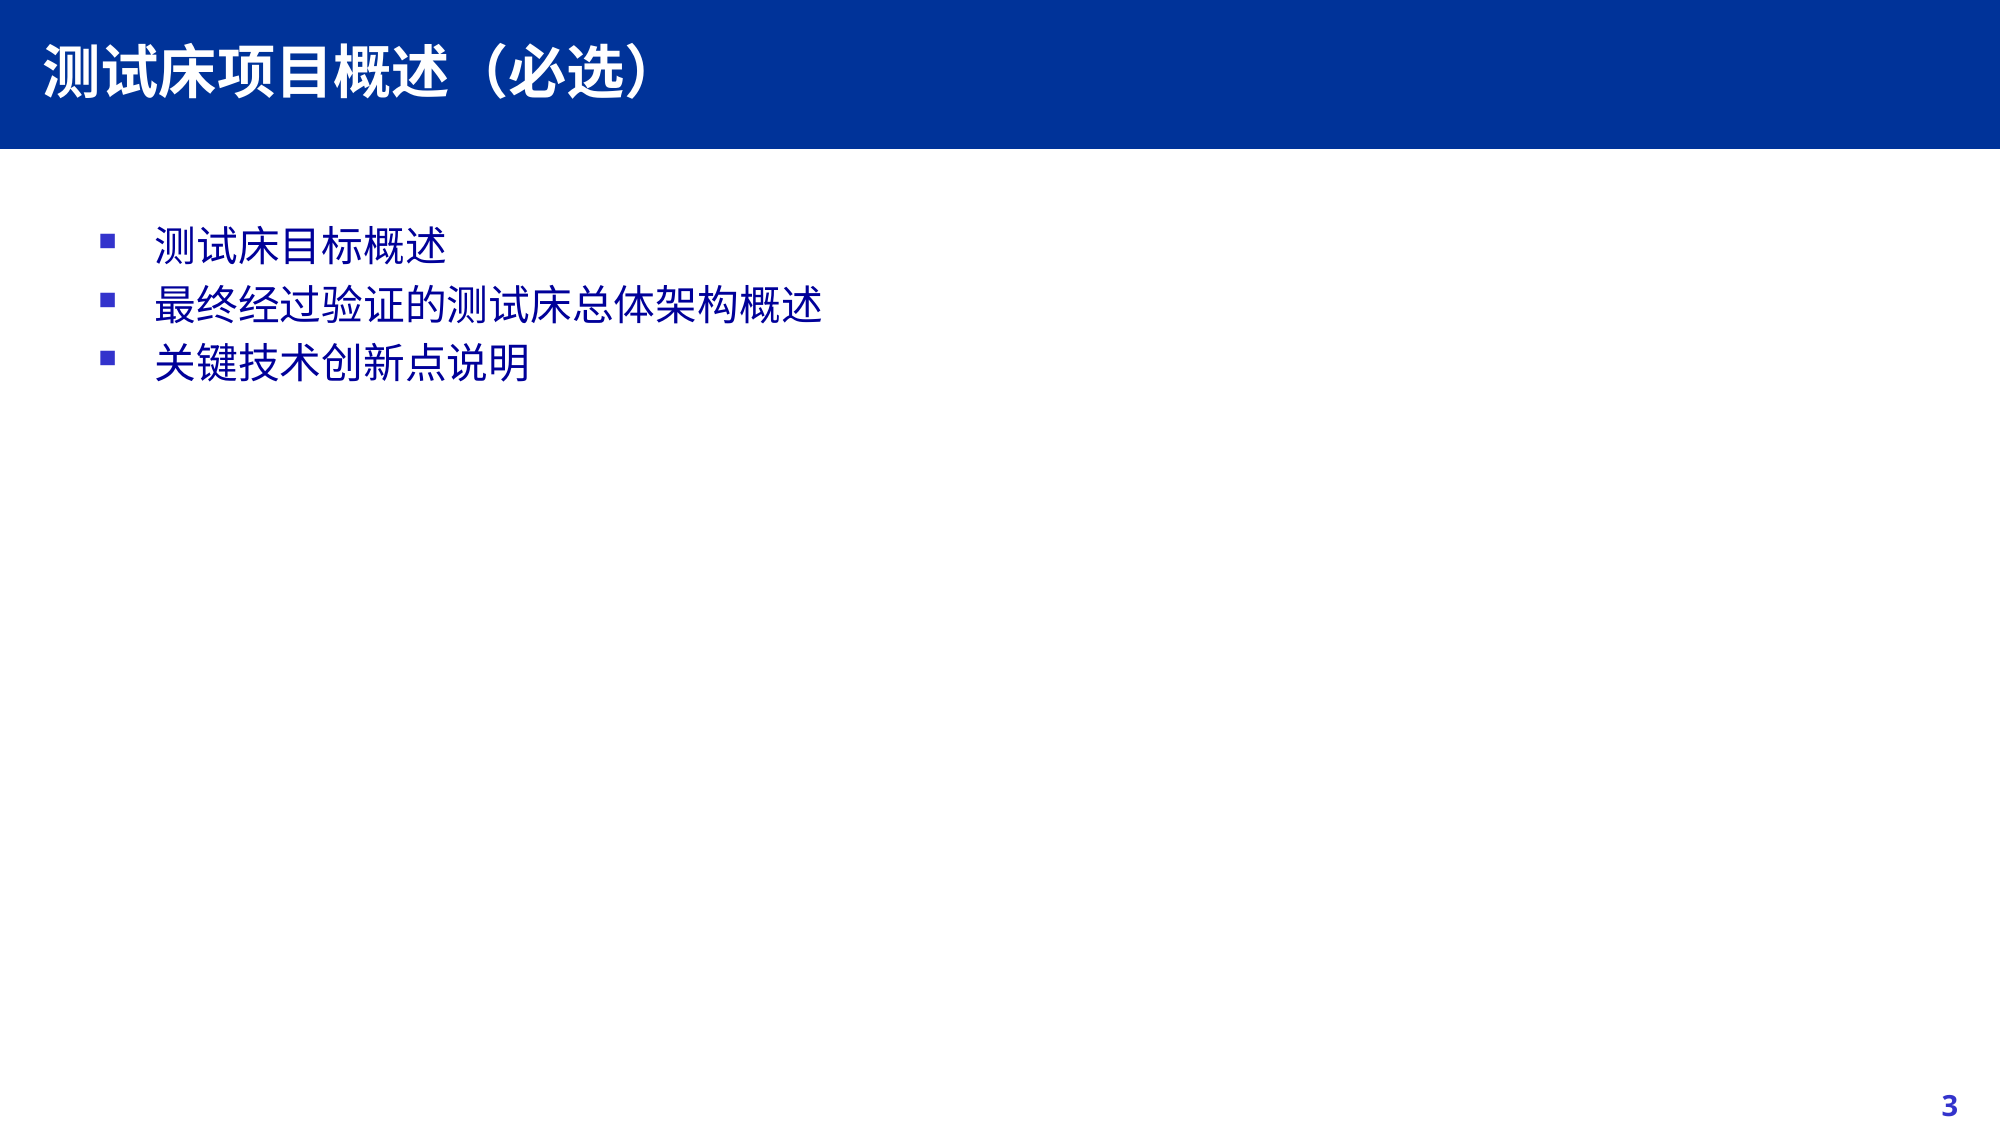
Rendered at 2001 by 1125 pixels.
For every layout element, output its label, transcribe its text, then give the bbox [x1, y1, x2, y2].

list 测试床目标概述 最终经过验证的测试床总体架构概述 关键技术创新点说明 [83, 212, 1917, 894]
title 测试床项目概述（必选） [0, 0, 2000, 145]
